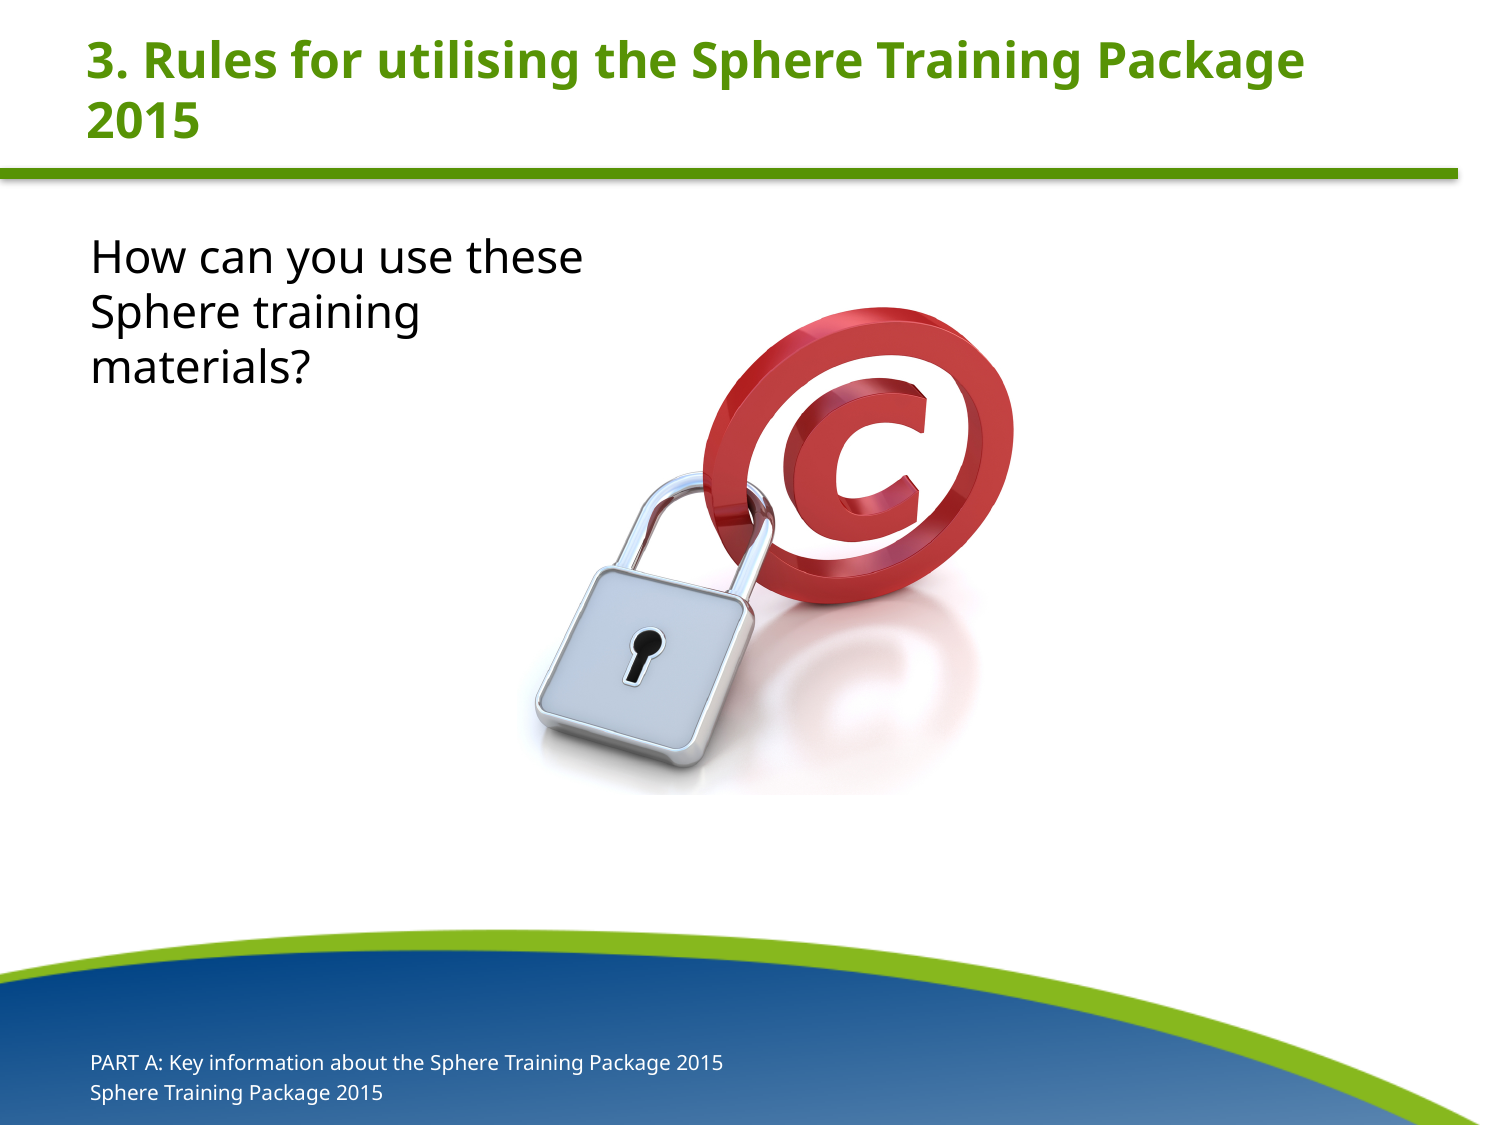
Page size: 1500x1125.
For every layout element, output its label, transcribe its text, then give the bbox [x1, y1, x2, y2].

list How can you use these Sphere training materials? [75, 219, 616, 563]
title 3. Rules for utilising the Sphere Training Package 2015 [75, 0, 1425, 178]
picture [0, 927, 1500, 1125]
text_box PART A: Key information about the Sphere Training Package 2015 Sphere Training Package 2015 [74, 1038, 1109, 1111]
picture [516, 287, 1025, 795]
